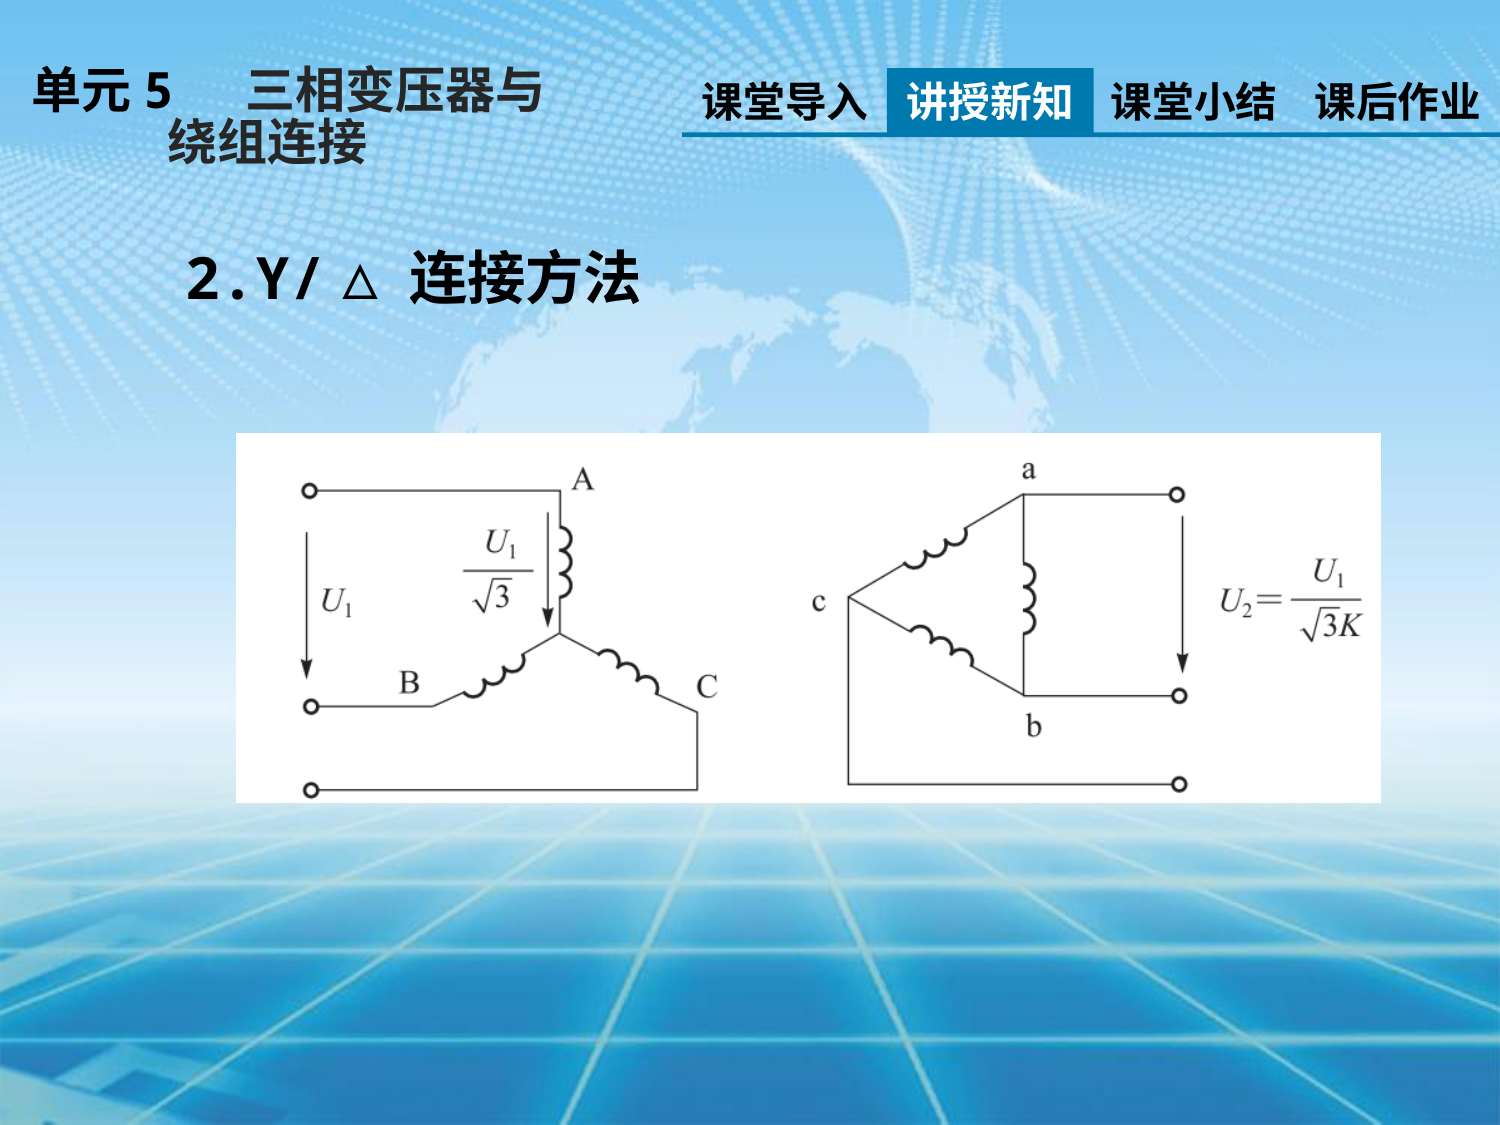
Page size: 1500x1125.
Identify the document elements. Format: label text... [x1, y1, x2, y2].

text_box 2.Y/△连接方法 [170, 234, 1401, 424]
picture [0, 0, 1500, 1125]
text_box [16, 59, 1500, 180]
